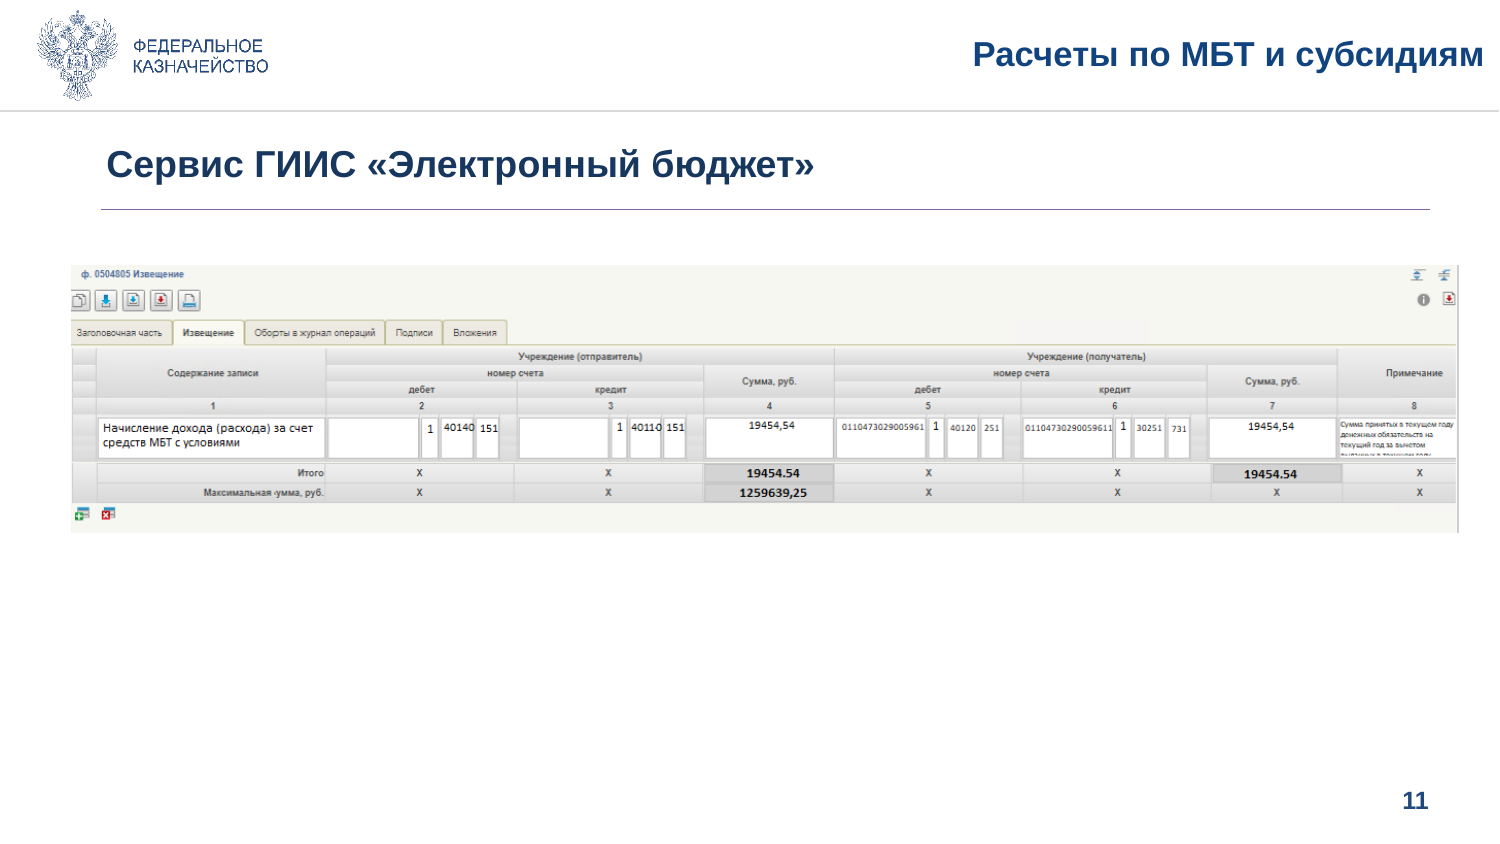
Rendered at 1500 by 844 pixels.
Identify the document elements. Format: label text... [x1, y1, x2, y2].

picture [37, 10, 268, 101]
text_box Сервис ГИИС «Электронный бюджет» [91, 132, 1417, 193]
slide_number 10 [1083, 784, 1429, 815]
text_box Расчеты по МБТ и субсидиям [655, 23, 1500, 81]
picture [71, 264, 1460, 533]
